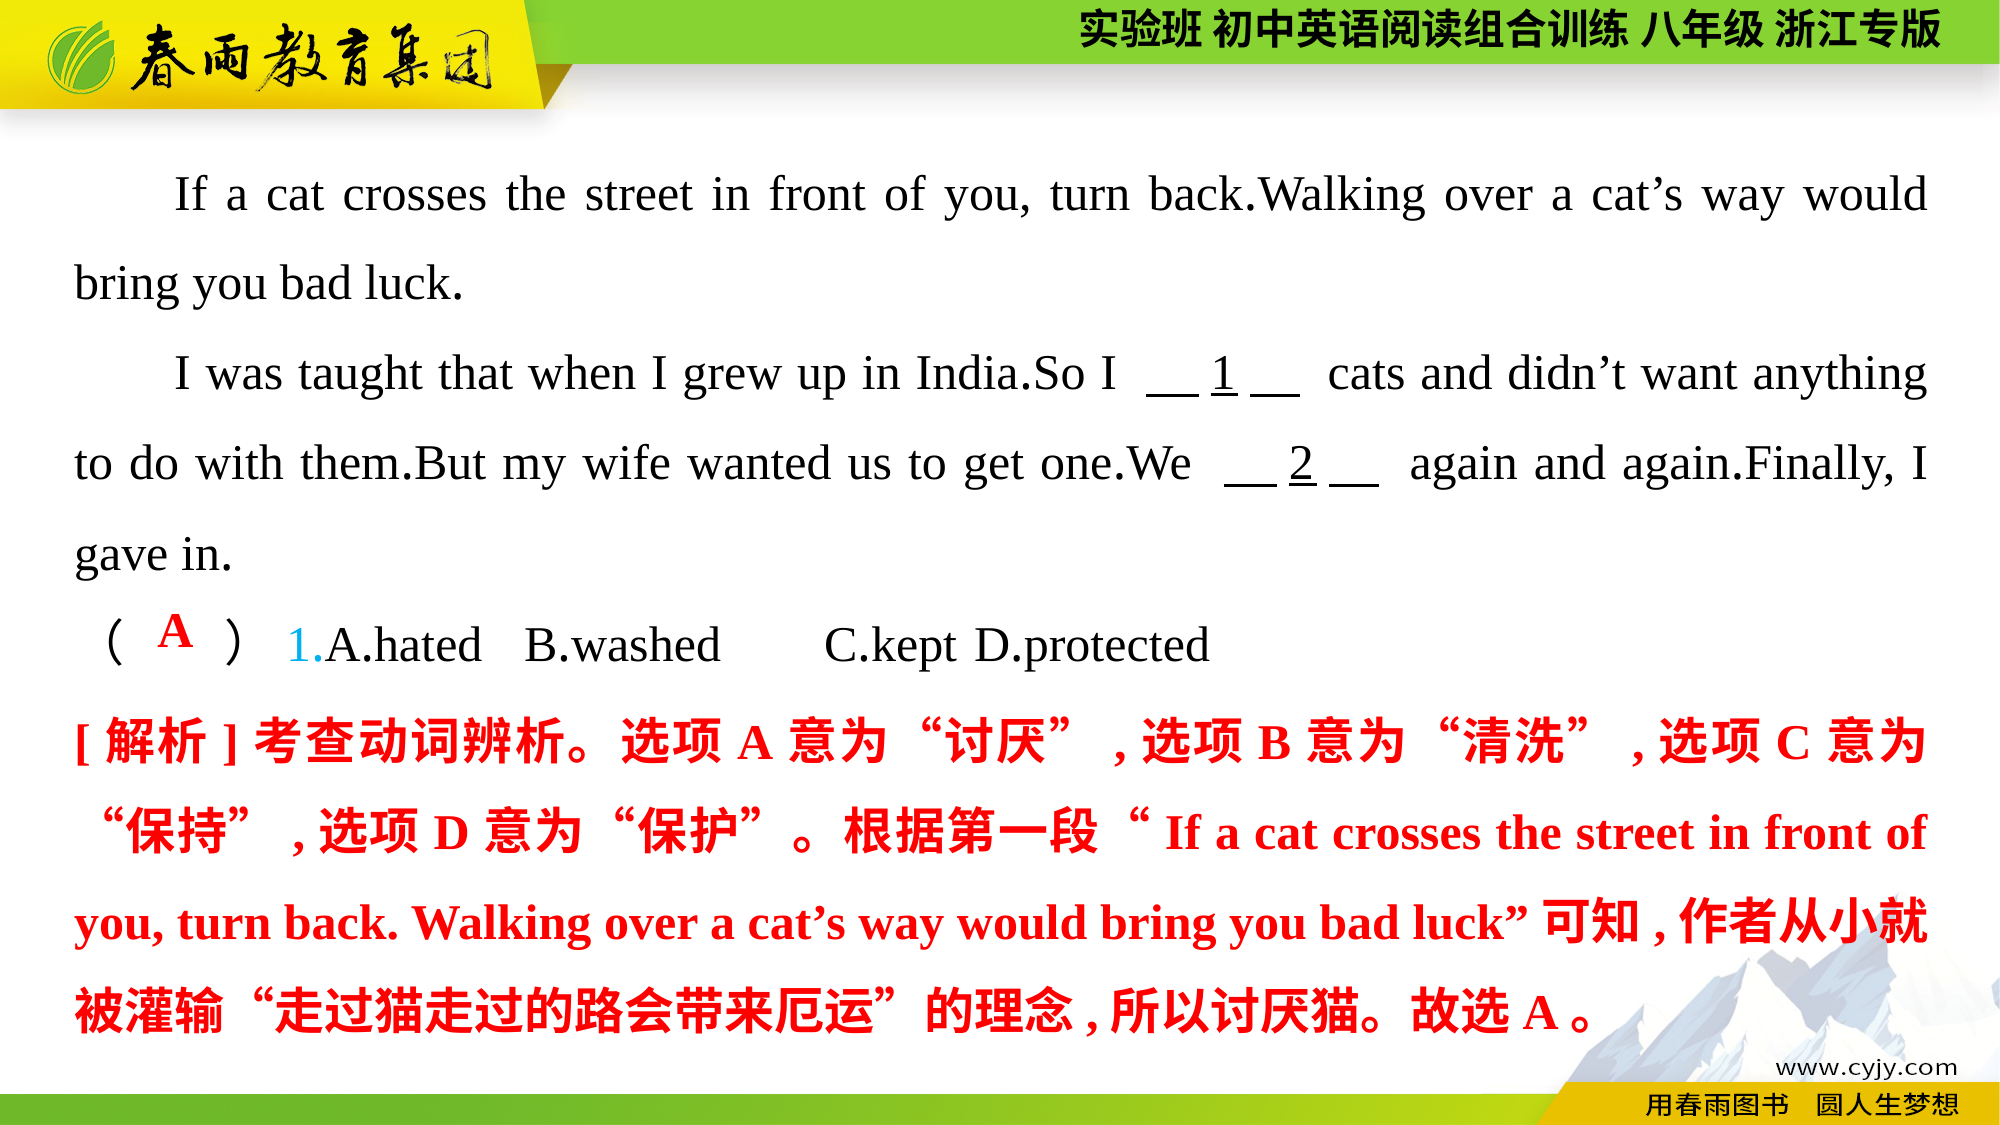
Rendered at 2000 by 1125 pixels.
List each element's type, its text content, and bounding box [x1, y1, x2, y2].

text_box A [142, 590, 209, 666]
text_box [解析]考查动词辨析。选项A意为“讨厌”,选项B意为“清洗”,选项C意为“保持”,选项D意为“保护”。根据第一段“If a cat crosses the street in front of you, turn back. Walking over a cat’s way would bring you bad luck”可知,作者从小就被灌输“走过猫走过的路会带来厄运”的理念,所以讨厌猫。故选A。 [59, 680, 1944, 1047]
picture [0, 0, 2000, 1125]
text_box （ ）1.A.hated B.washed C.kept D.protected [59, 581, 1944, 680]
list If a cat crosses the street in front of you, turn back.Walking over a cat’s way would bring you bad luck. I was taught that when I grew up in India.So I 1 cats and didn’t want anything to do with them.But my wife wanted us to get one.We 2 again and again.Finally, I gave in. [59, 122, 1944, 581]
